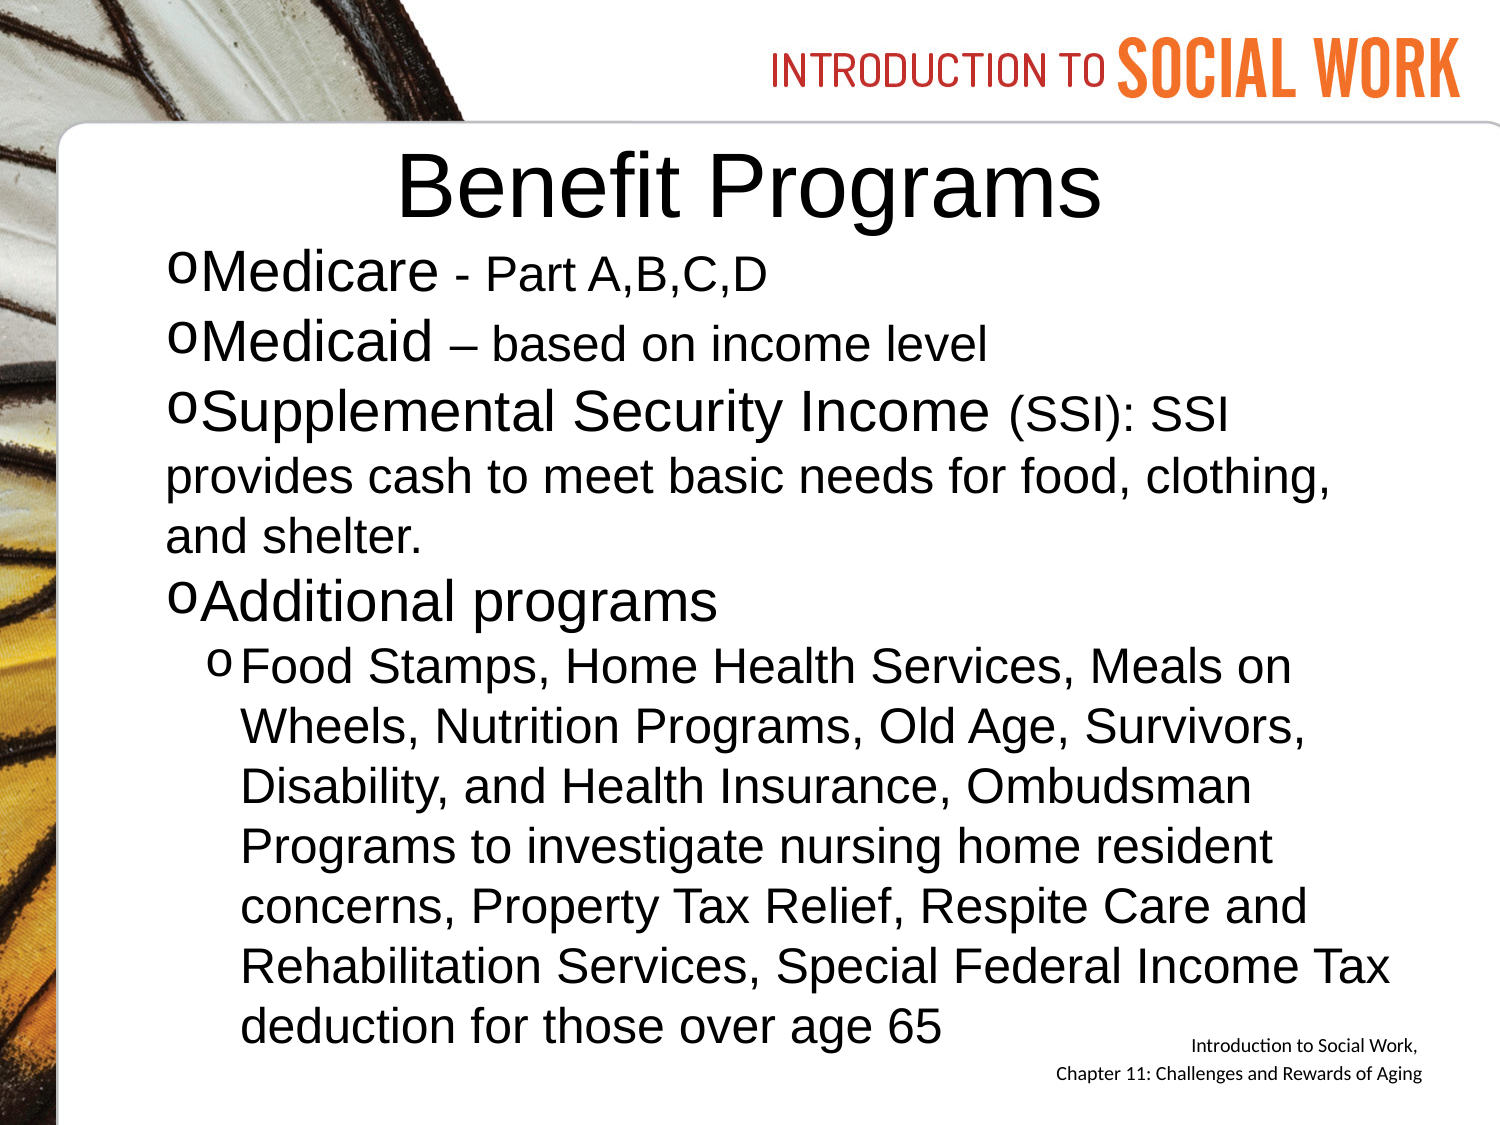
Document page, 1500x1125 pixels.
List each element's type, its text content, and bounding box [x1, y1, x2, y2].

title Benefit Programs [75, 87, 1425, 225]
picture [0, 0, 1500, 1125]
text_box Medicare - Part A,B,C,D Medicaid – based on income level Supplemental Security Income (SSI): SSI provides cash to meet basic needs for food, clothing, and shelter. Additional programs Food Stamps, Home Health Services, Meals on Wheels, Nutrition Programs, Old Age, Survivors, Disability, and Health Insurance, Ombudsman Programs to investigate nursing home resident concerns, Property Tax Relief, Respite Care and Rehabilitation Services, Special Federal Income Tax deduction for those over age 65 [0, 225, 1438, 1121]
